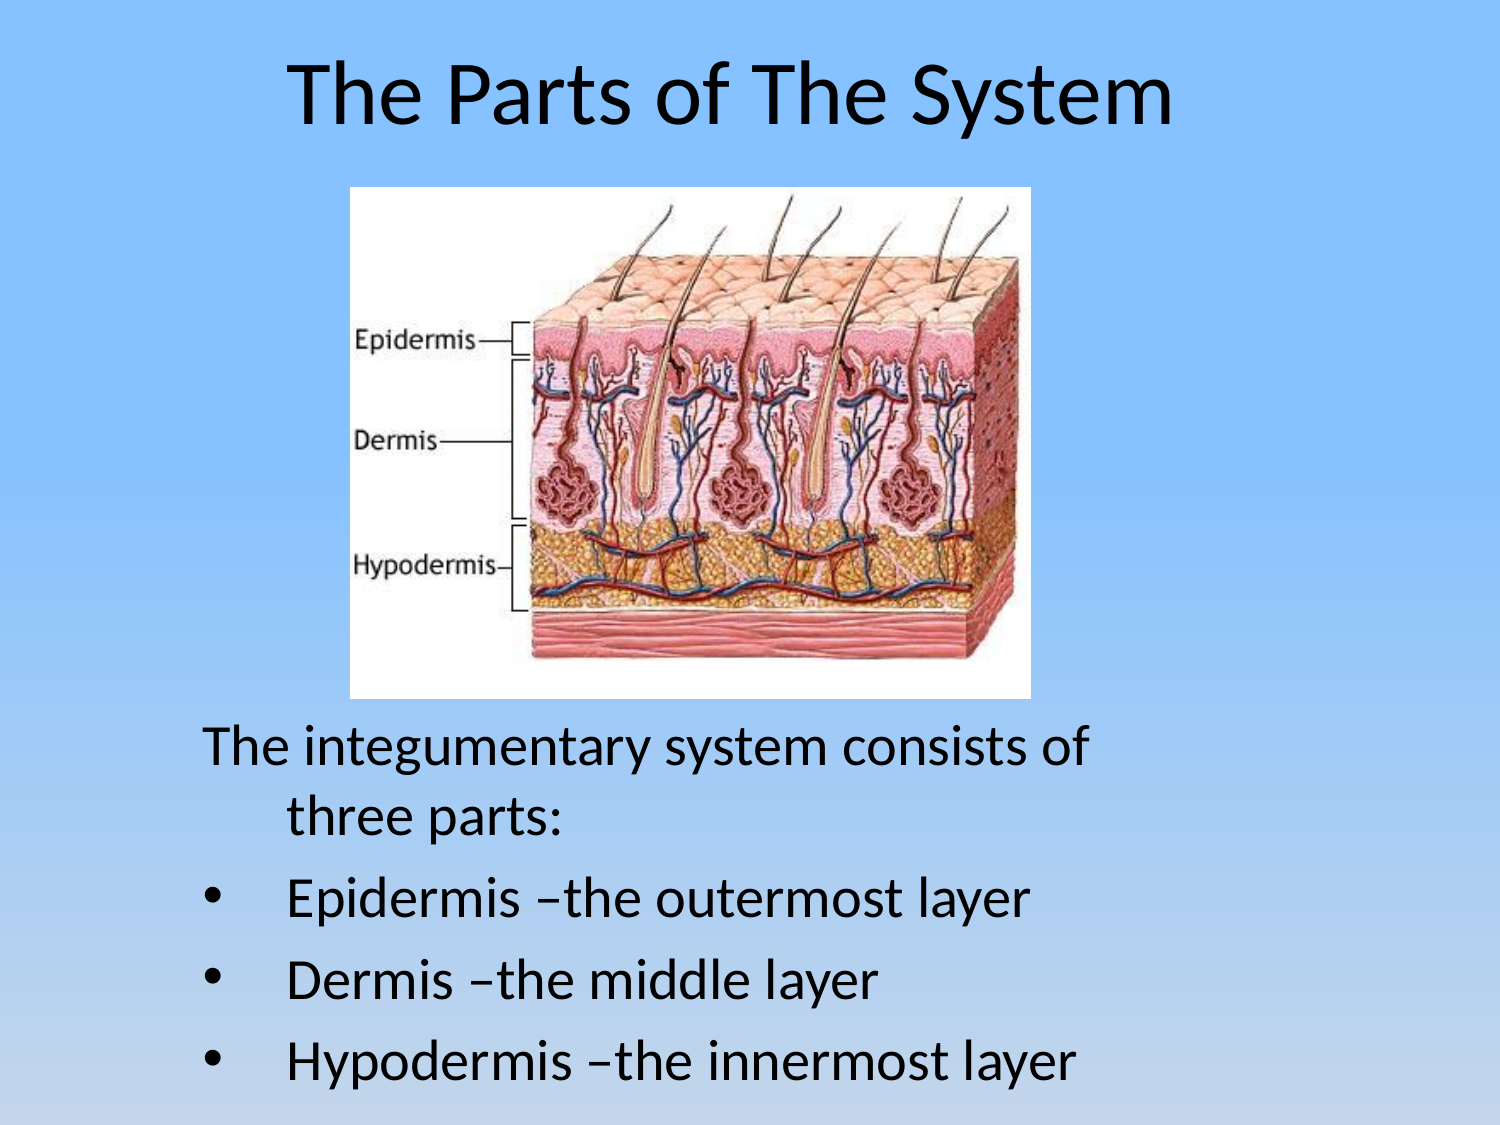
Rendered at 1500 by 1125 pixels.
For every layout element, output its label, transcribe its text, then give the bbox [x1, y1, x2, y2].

list The integumentary system consists of three parts: Epidermis –the outermost layer Dermis –the middle layer Hypodermis –the innermost layer [187, 699, 1245, 1125]
title The Parts of The System [249, 37, 1213, 151]
picture [349, 187, 1032, 699]
